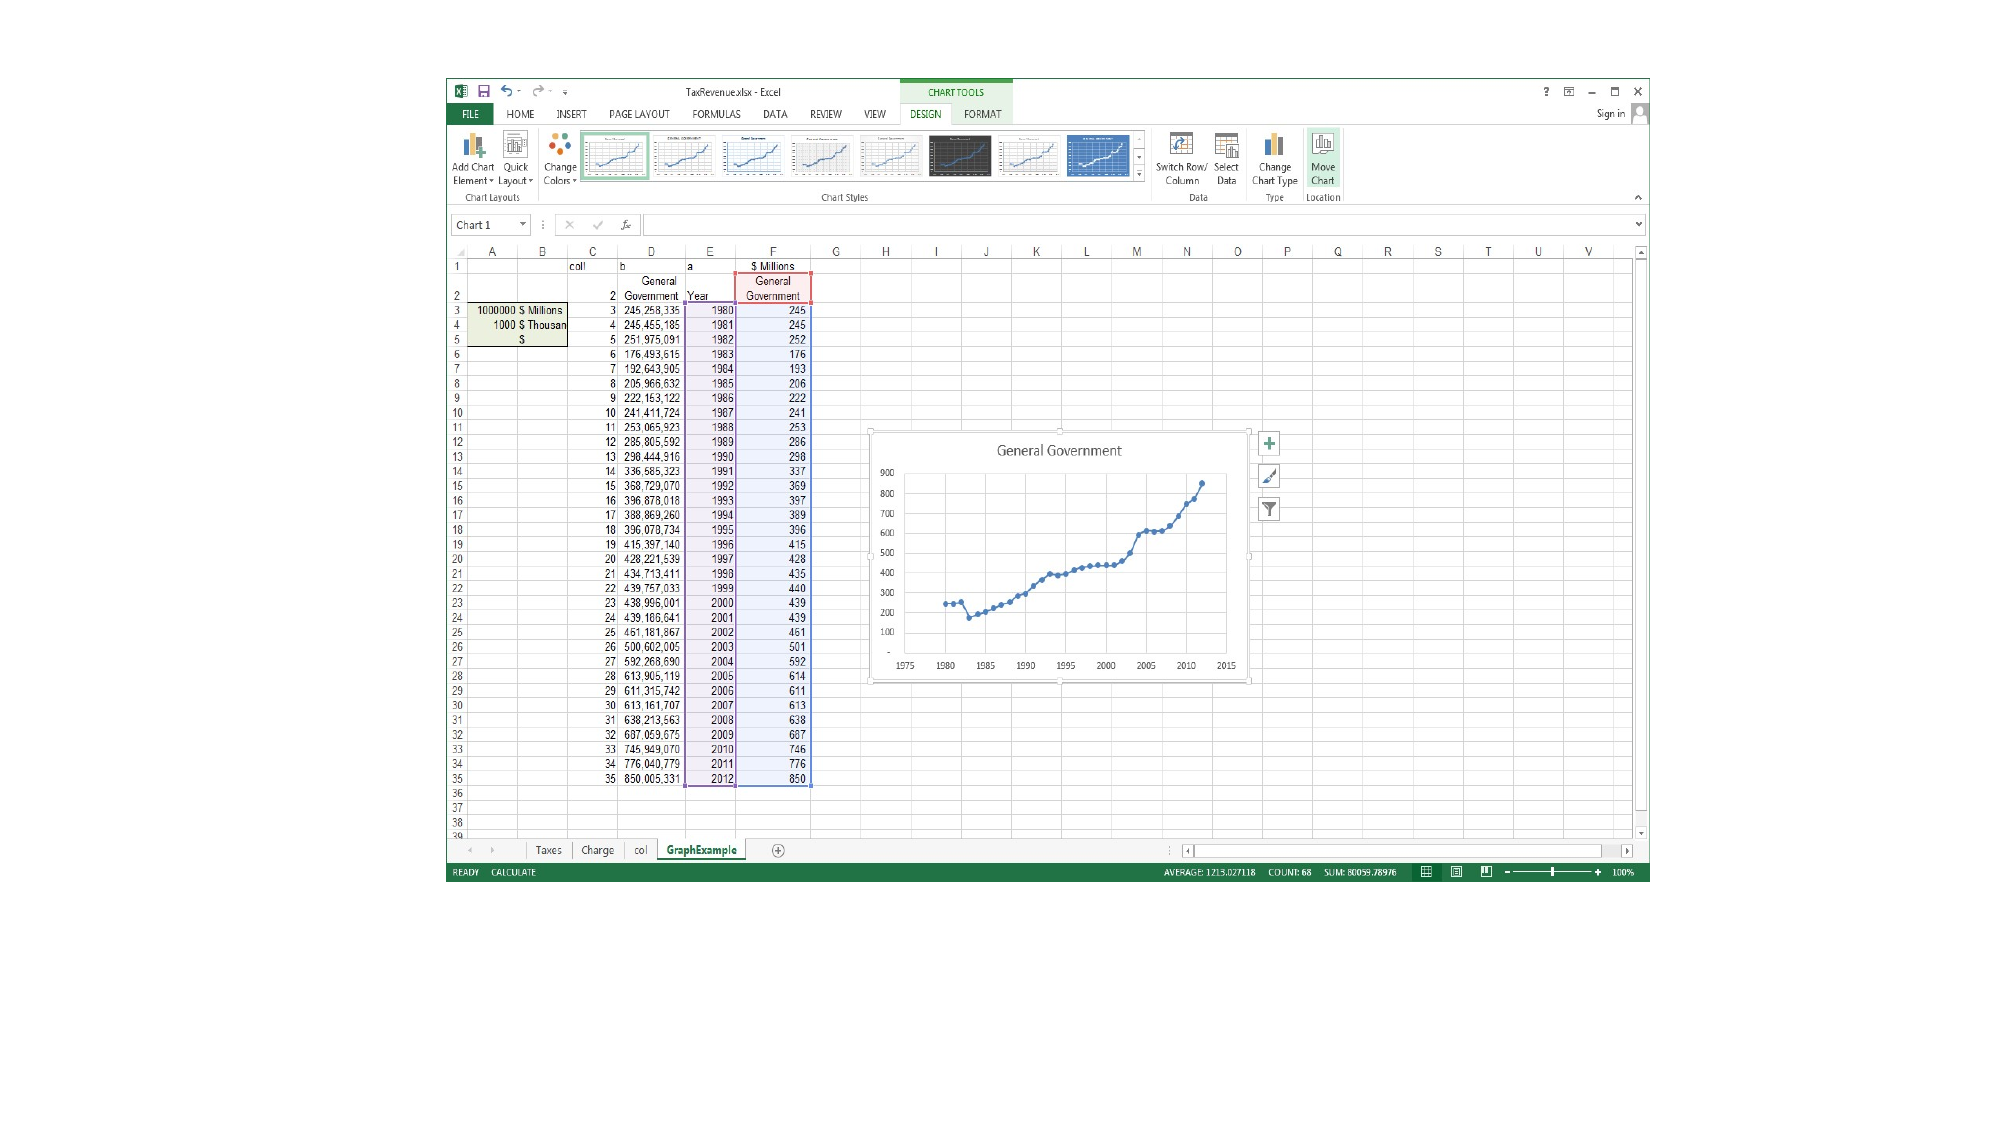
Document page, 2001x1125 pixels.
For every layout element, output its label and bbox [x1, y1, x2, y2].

picture [446, 78, 1650, 882]
